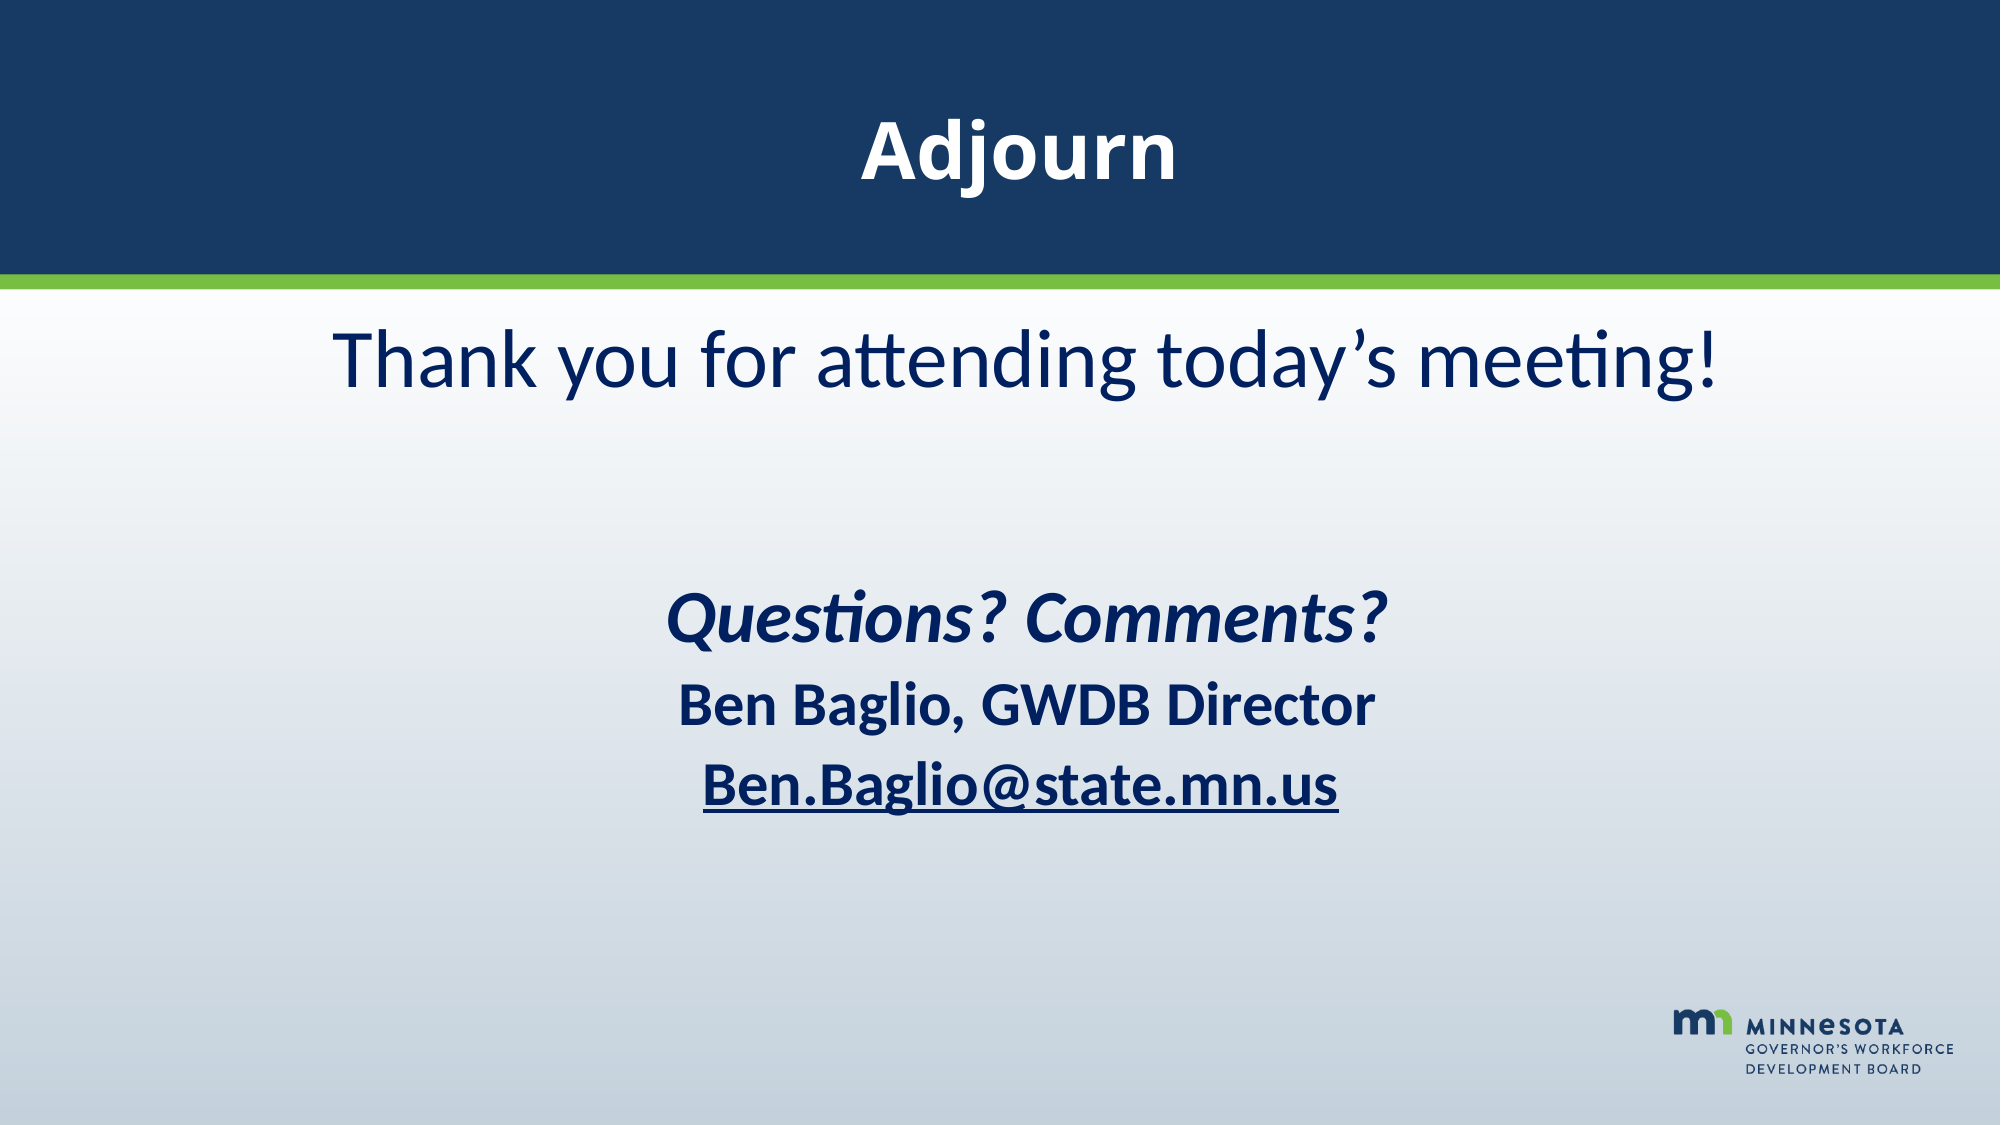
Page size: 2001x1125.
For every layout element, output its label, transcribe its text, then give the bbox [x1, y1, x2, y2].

list Thank you for attending today’s meeting! Questions? Comments? Ben Baglio, GWDB Director Ben.Baglio@state.mn.us [55, 308, 1986, 1102]
picture [0, 0, 2000, 1125]
title Adjourn [158, 45, 1884, 263]
